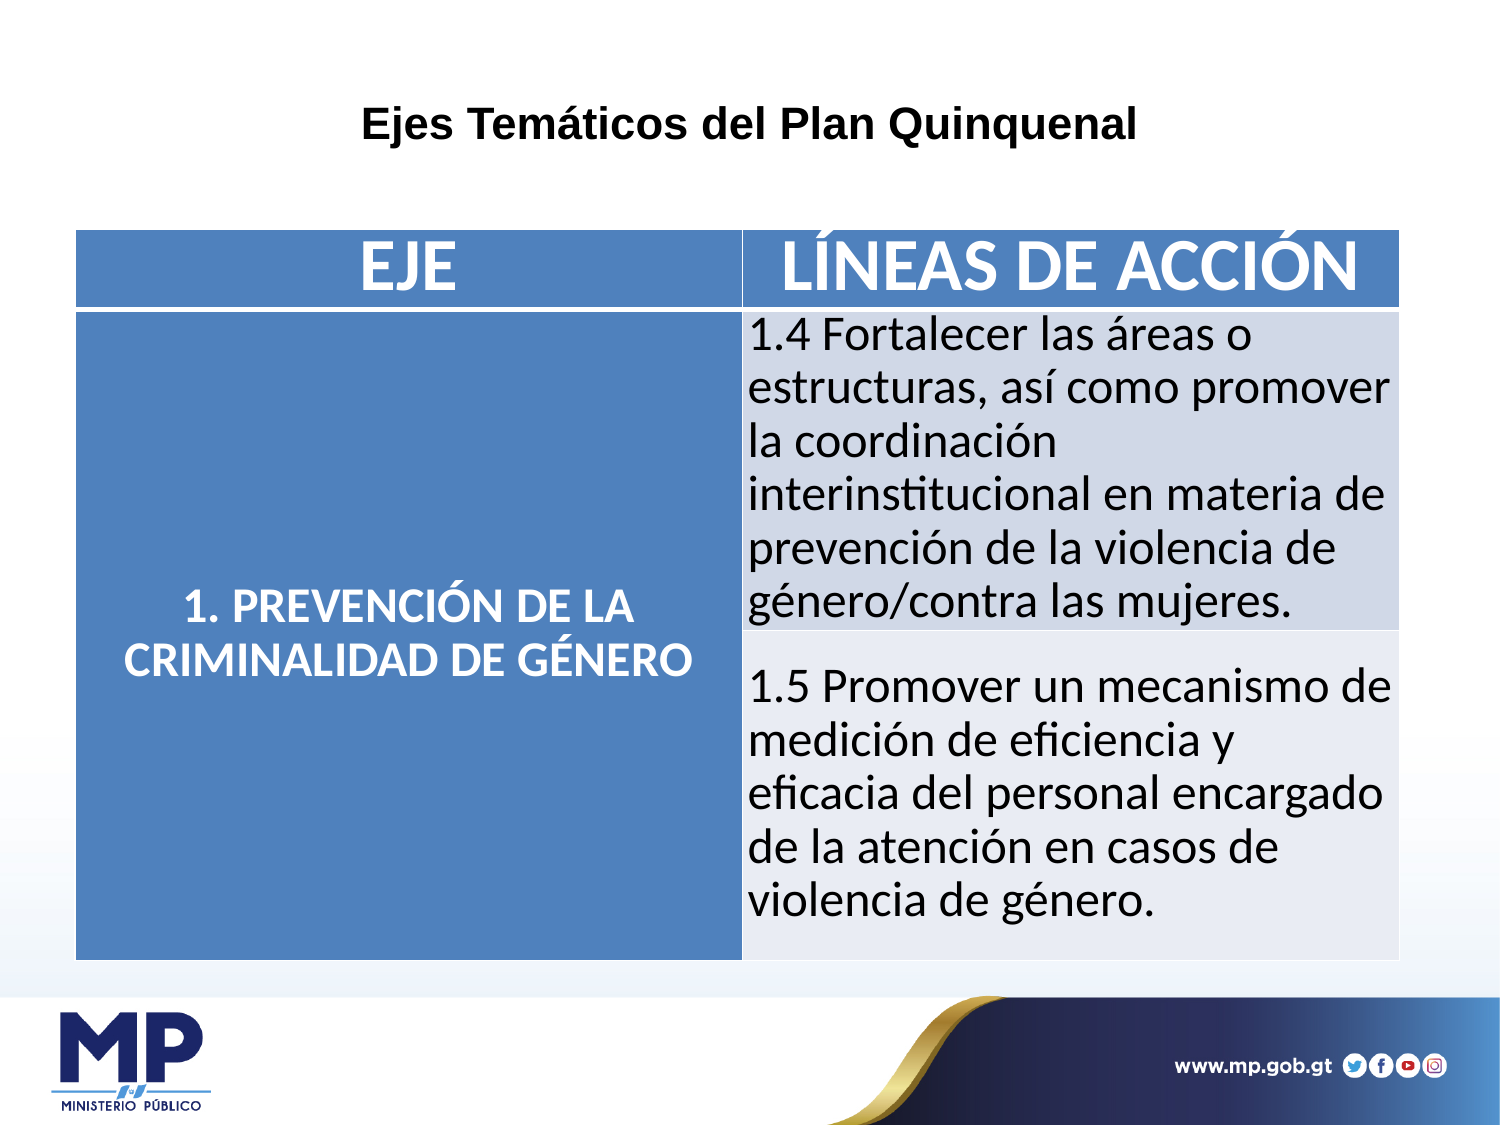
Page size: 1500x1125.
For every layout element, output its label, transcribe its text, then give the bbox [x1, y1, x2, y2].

table_cell 1.5 Promover un mecanismo de medición de eficiencia y eficacia del personal encargado de la atención en casos de violencia de género. [743, 631, 1399, 960]
table_header EJE [76, 230, 742, 307]
table_header LÍNEAS DE ACCIÓN [743, 230, 1399, 307]
picture [0, 0, 1500, 1125]
title Ejes Temáticos del Plan Quinquenal [75, 90, 1425, 158]
table_cell 1. PREVENCIÓN DE LA CRIMINALIDAD DE GÉNERO [76, 312, 742, 960]
table_cell 1.4 Fortalecer las áreas o estructuras, así como promover la coordinación interinstitucional en materia de prevención de la violencia de género/contra las mujeres. [743, 312, 1399, 630]
